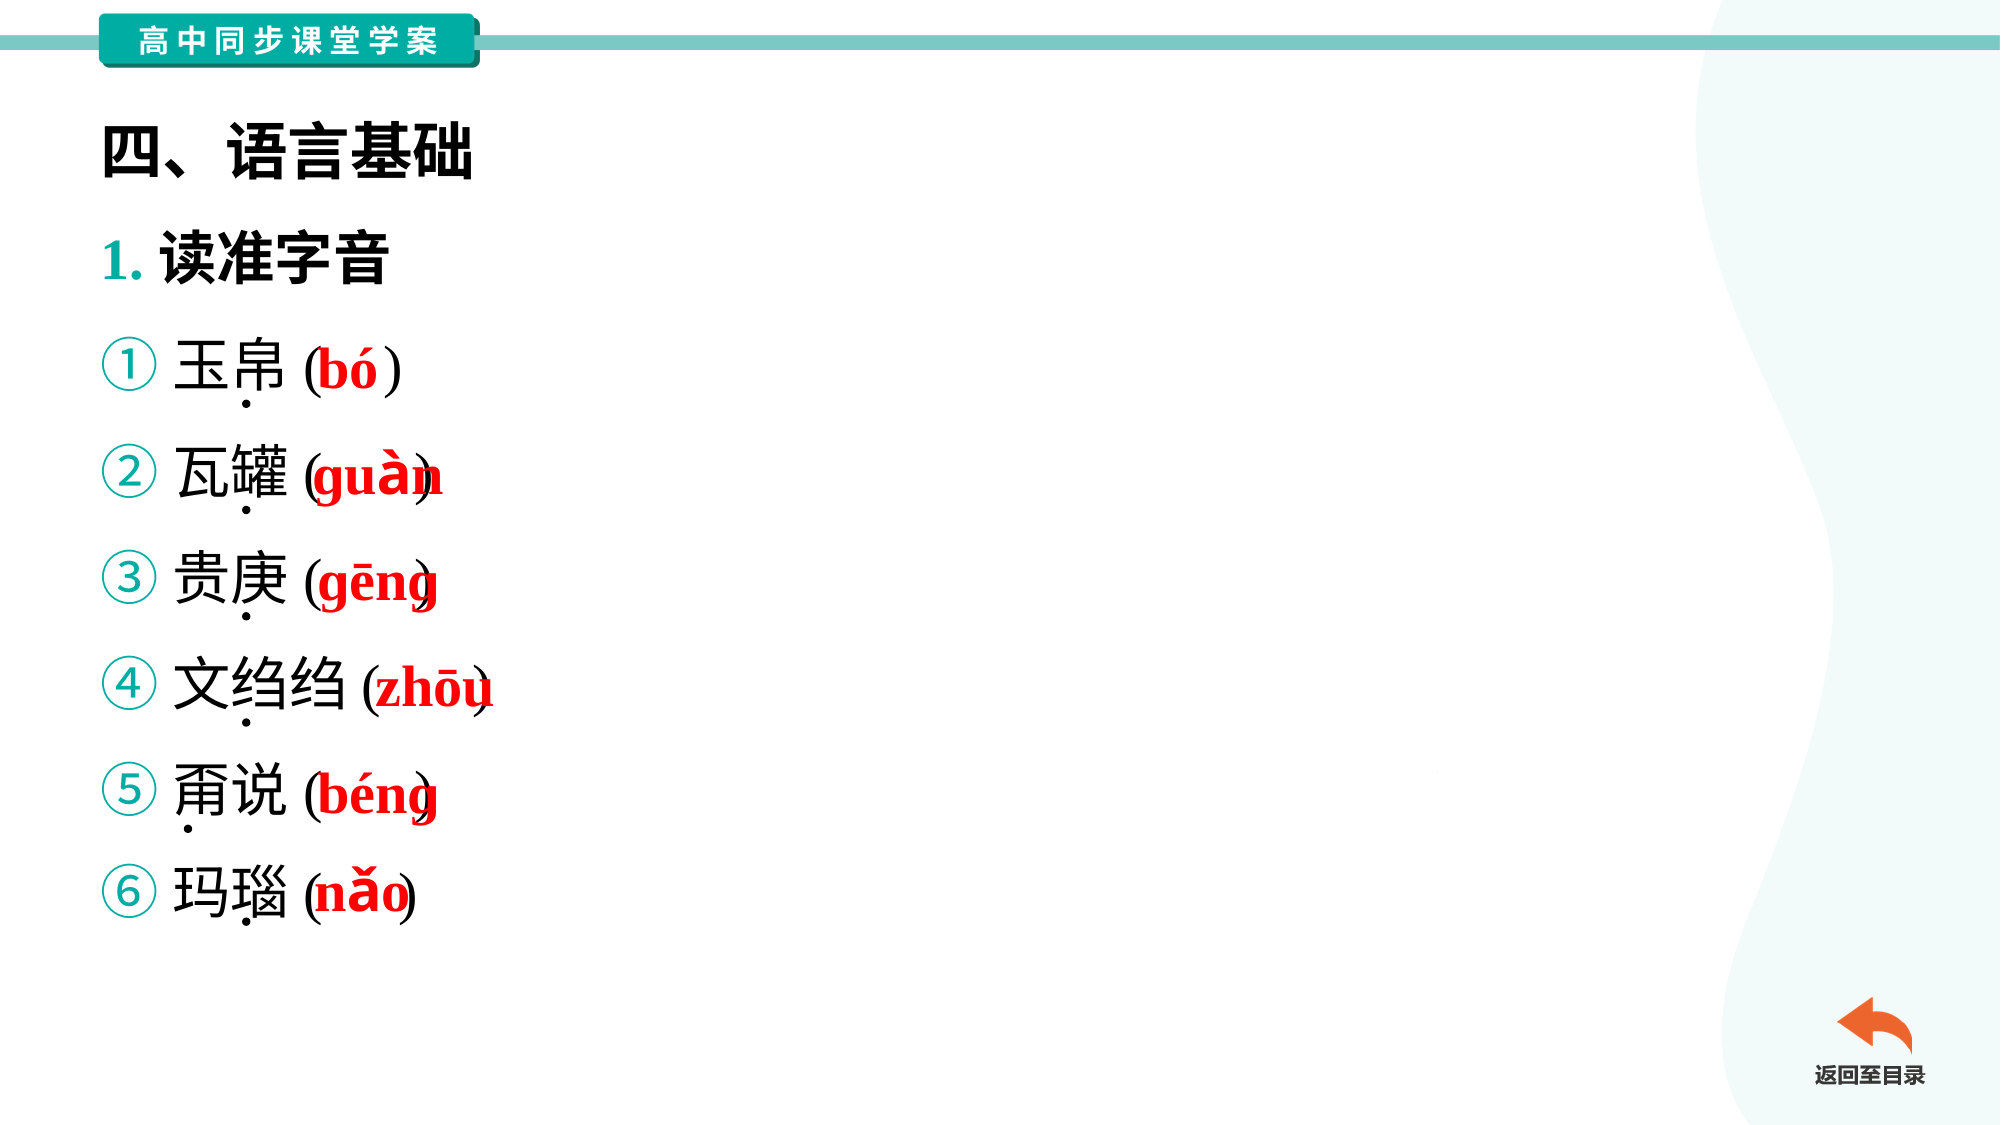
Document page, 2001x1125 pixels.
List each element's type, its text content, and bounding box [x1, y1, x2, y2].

text_box [242, 718, 251, 727]
text_box ɡuàn [293, 399, 463, 494]
picture [0, 0, 2000, 1125]
text_box 四、语言基础 [100, 76, 1899, 187]
text_box zhōu [354, 612, 517, 708]
text_box nǎo [295, 821, 430, 913]
text_box [242, 399, 251, 408]
text_box [183, 824, 193, 833]
text_box [242, 612, 251, 621]
text_box ①玉帛( ) ②瓦罐( ) ③贵庚( ) ④文绉绉( ) ⑤甭说( ) ⑥玛瑙( ) [100, 292, 1899, 915]
text_box 1.读准字音 [100, 187, 1899, 281]
text_box [242, 505, 251, 515]
text_box ɡēnɡ [295, 506, 461, 601]
text_box bénɡ [295, 718, 462, 814]
text_box [242, 917, 251, 926]
text_box bó [295, 293, 400, 389]
